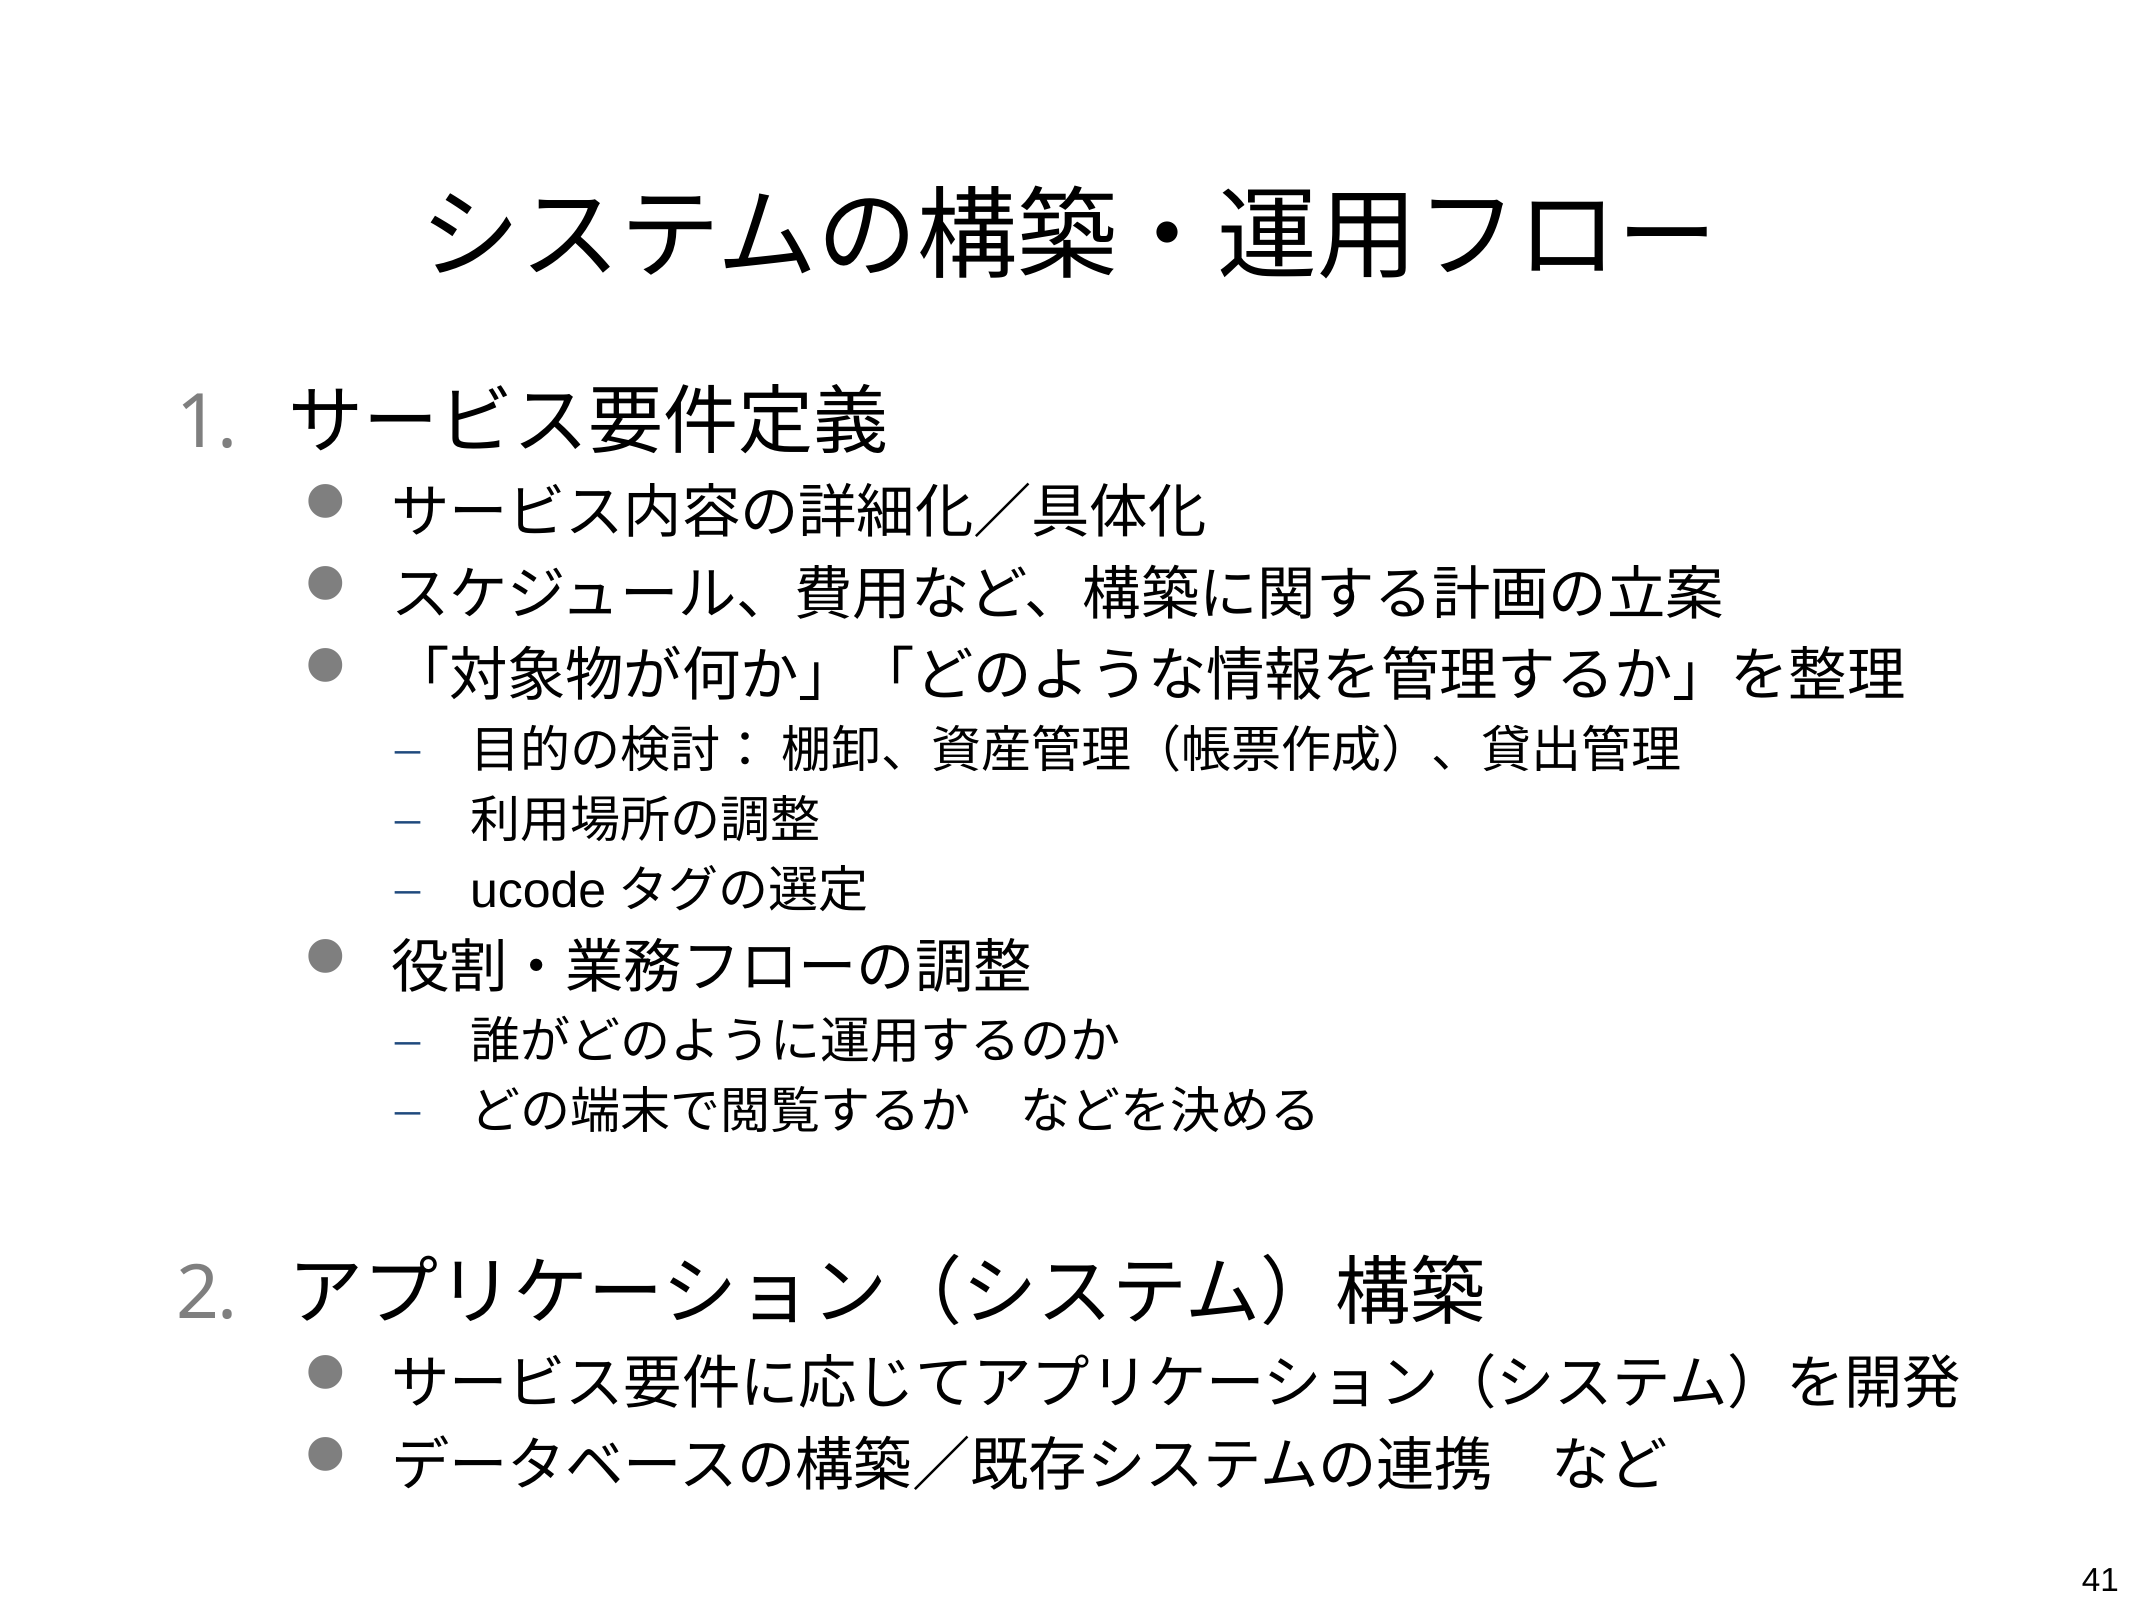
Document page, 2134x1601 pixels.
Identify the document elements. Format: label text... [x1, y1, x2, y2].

title システムの構築・運用フロー [62, 107, 2075, 351]
slide_number 41 [1635, 1549, 2134, 1601]
list サービス要件定義 サービス内容の詳細化／具体化 スケジュール、費用など、構築に関する計画の立案 「対象物が何か」「どのような情報を管理するか」を整理 目的の検討： 棚卸、資産管理（帳票作成）、貸出管理 利用場所の調整 ucodeタグの選定 役割・業務フローの調整 誰がどのように運用するのか どの端末で閲覧するか などを決める アプリケーション（システム）構築 サービス要件に応じてアプリケーション（システム）を開発 データベースの構築／既存システムの連携 など [62, 351, 2075, 1518]
